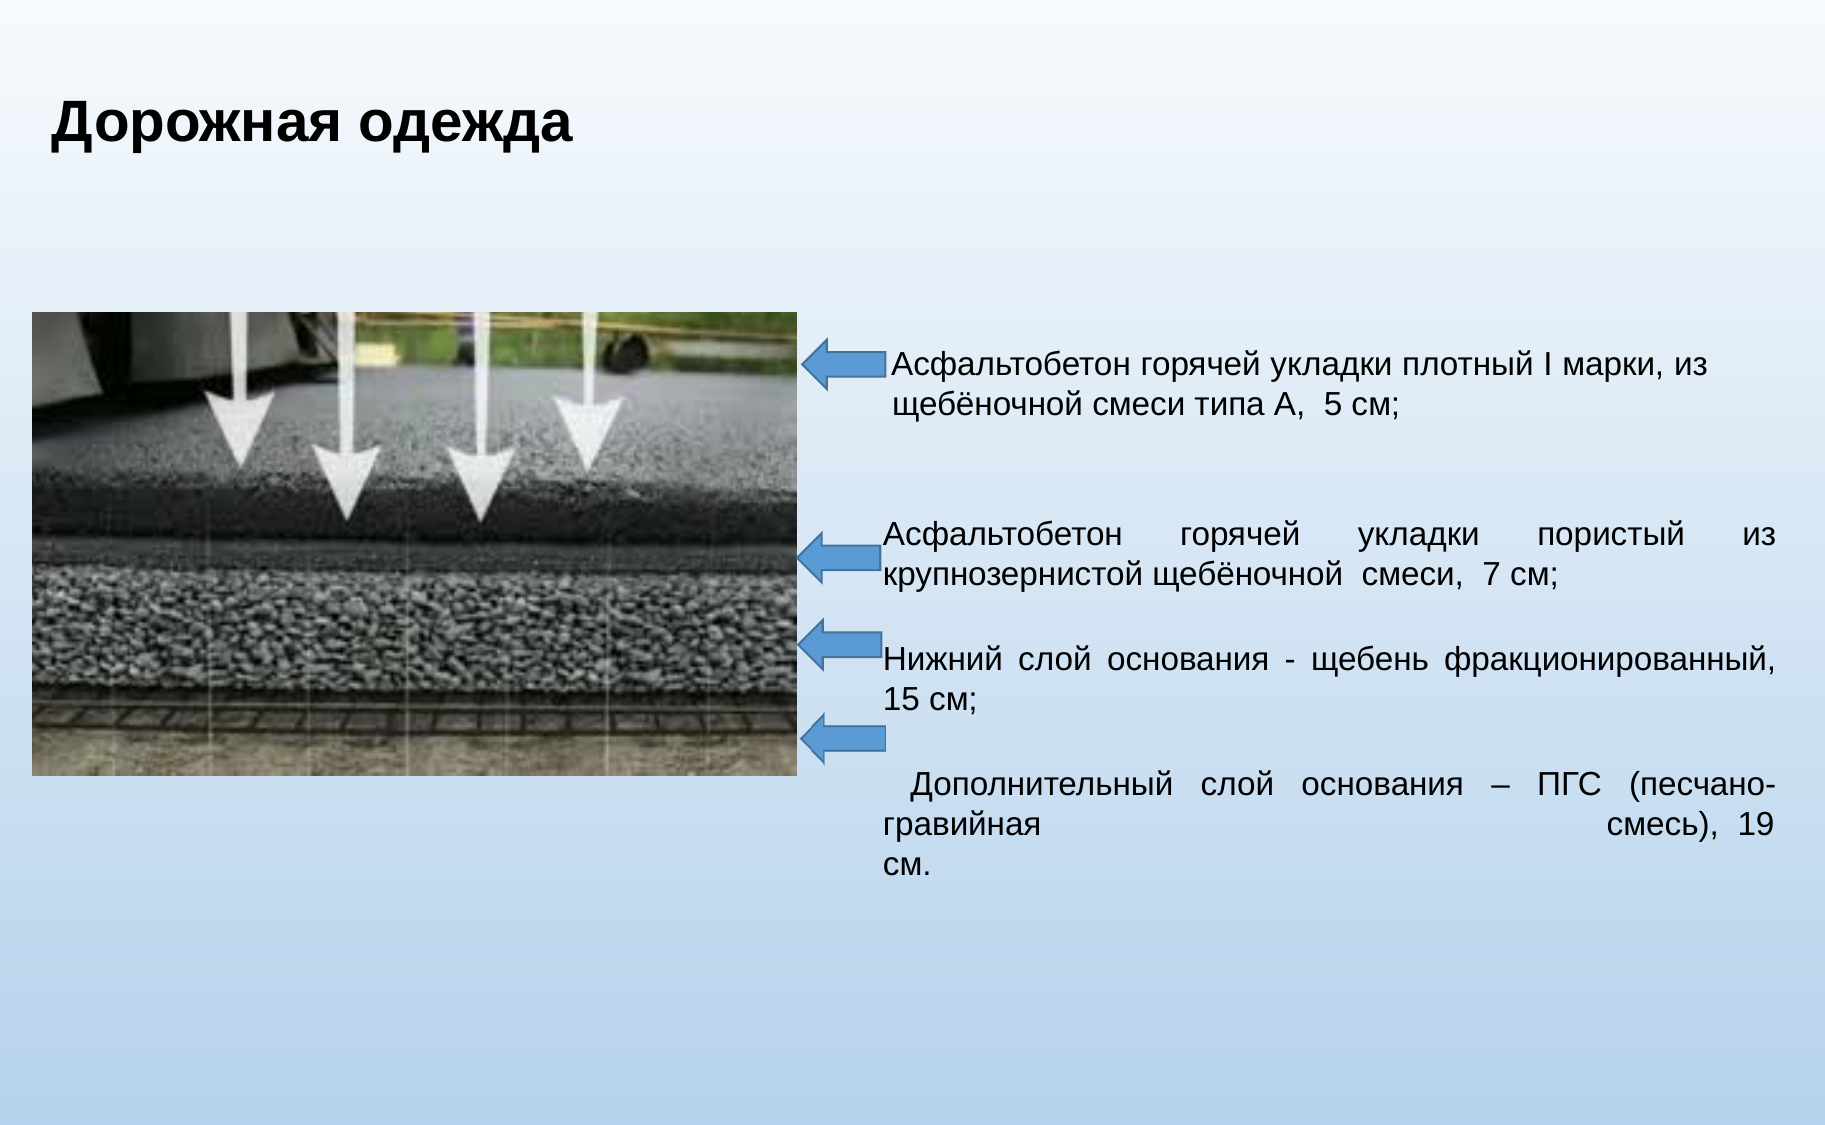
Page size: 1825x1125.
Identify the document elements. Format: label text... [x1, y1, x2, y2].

text_box Асфальтобетон горячей укладки плотный I марки, из щебёночной смеси типа А, 5 см; Асфальтобетон горячей укладки пористый из крупнозернистой щебёночной смеси, 7 см; Нижний слой основания - щебень фракционированный, 15 см; Дополнительный слой основания – ПГС (песчано-гравийная смесь), 19 см. [868, 295, 1793, 890]
picture [799, 711, 886, 767]
text_box [800, 337, 887, 392]
picture [32, 312, 797, 776]
text_box [797, 530, 882, 585]
title Дорожная одежда [36, 113, 1648, 213]
text_box [797, 617, 883, 672]
